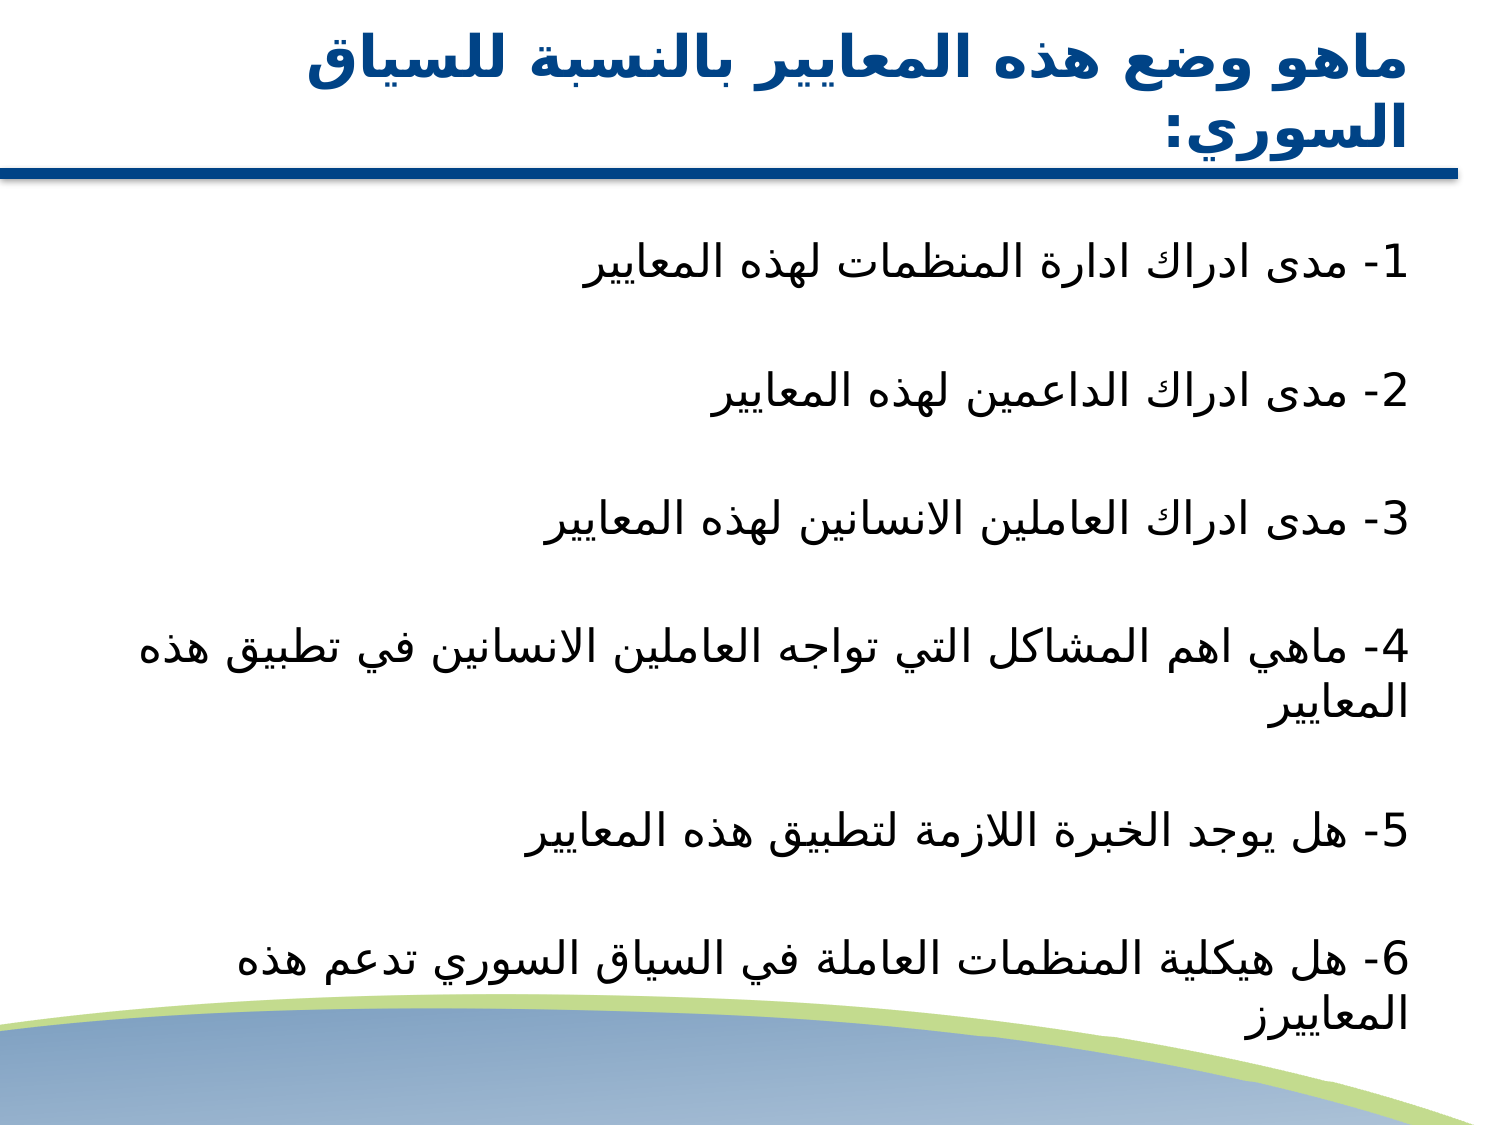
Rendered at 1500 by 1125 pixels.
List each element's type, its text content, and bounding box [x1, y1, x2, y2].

list 1- مدى ادراك ادارة المنظمات لهذه المعايير 2- مدى ادراك الداعمين لهذه المعايير 3- مدى ادراك العاملين الانسانين لهذه المعايير 4- ماهي اهم المشاكل التي تواجه العاملين الانسانين في تطبيق هذه المعايير 5- هل يوجد الخبرة اللازمة لتطبيق هذه المعايير 6- هل هيكلية المنظمات العاملة في السياق السوري تدعم هذه المعاييرز [75, 224, 1425, 1010]
title ماهو وضع هذه المعايير بالنسبة للسياق السوري: [165, 0, 1425, 178]
picture [0, 992, 1500, 1125]
